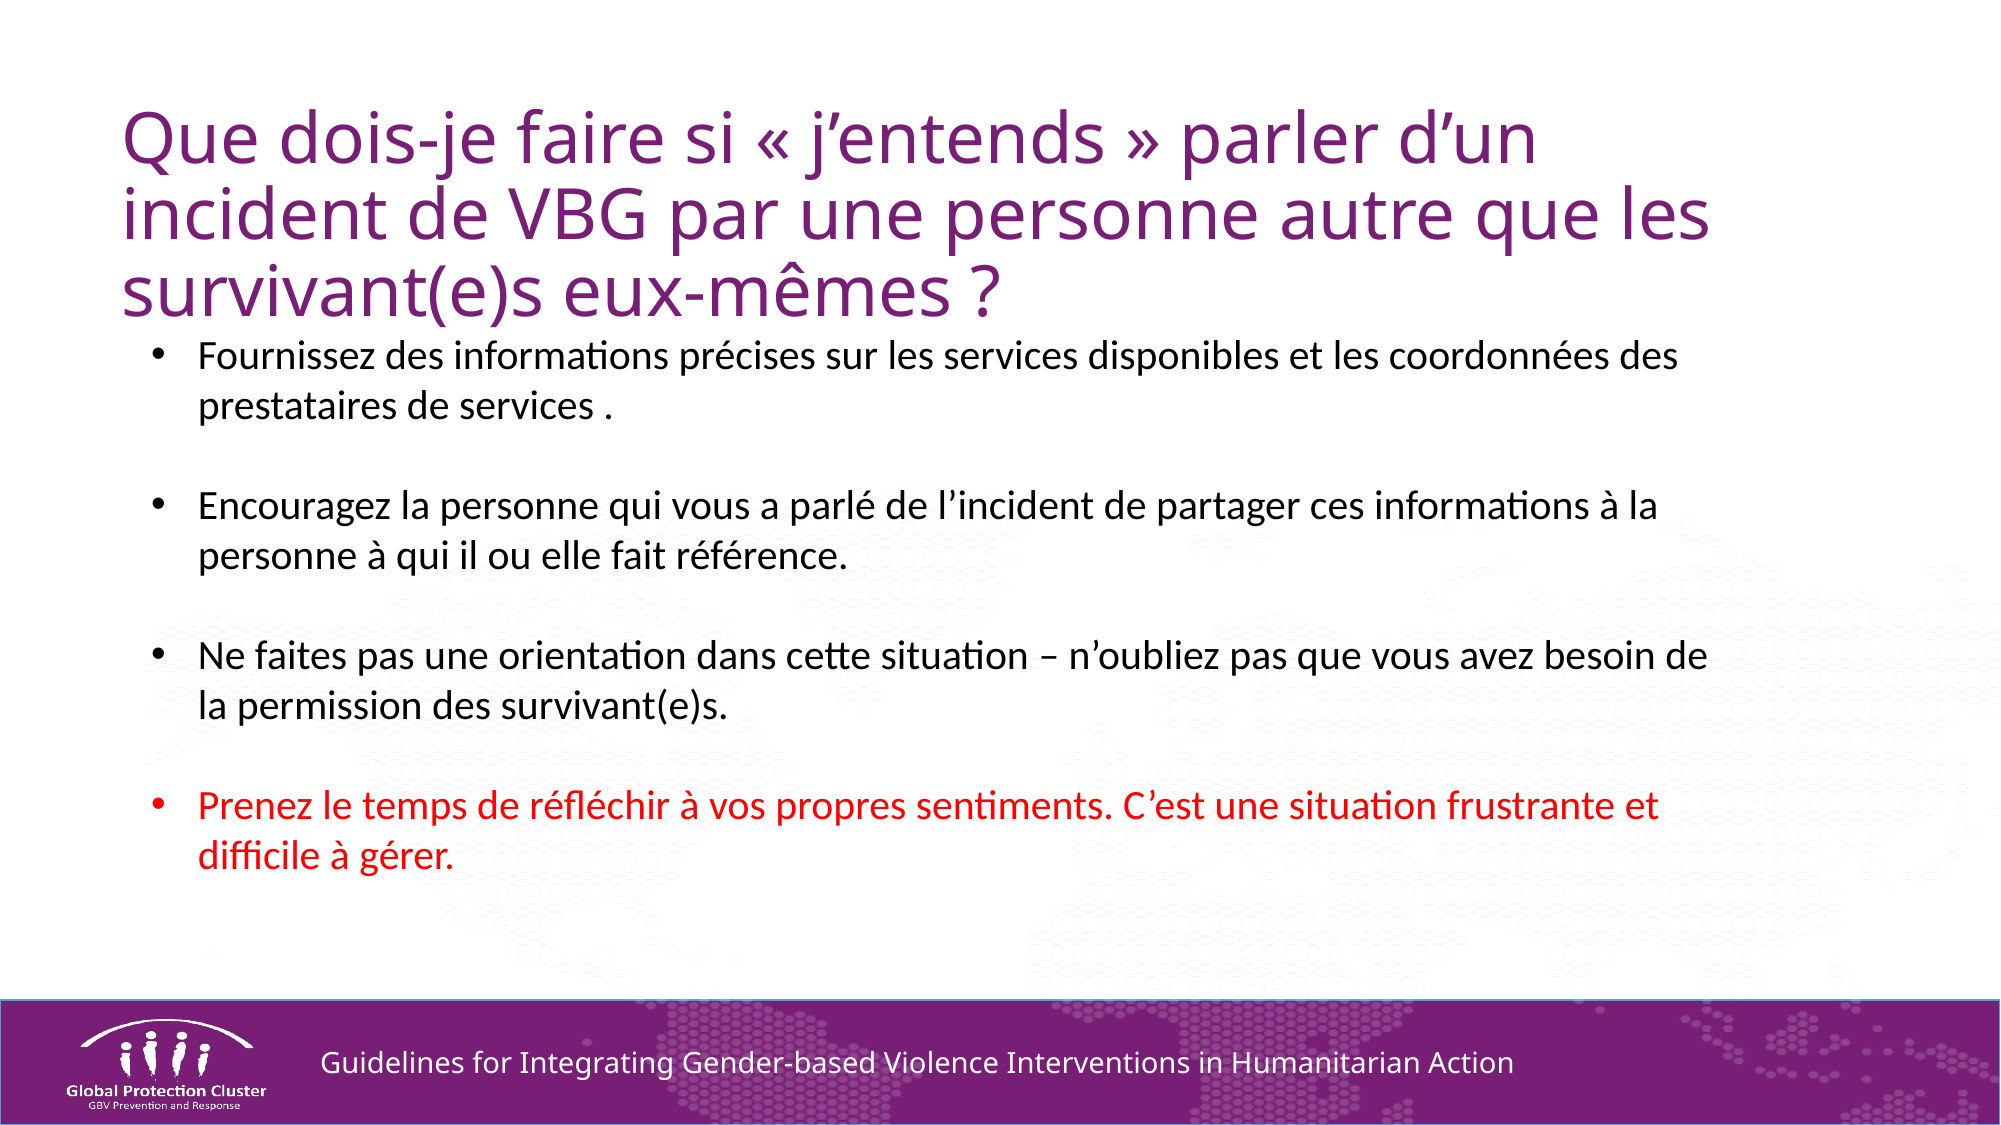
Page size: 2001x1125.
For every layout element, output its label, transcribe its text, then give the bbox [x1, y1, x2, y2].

picture [56, 254, 2001, 1125]
title Que dois-je faire si « j’entends » parler d’un incident de VBG par une personne autre que les survivant(e)s eux-mêmes ? [106, 94, 1810, 321]
text_box Fournissez des informations précises sur les services disponibles et les coordonnées des prestataires de services . Encouragez la personne qui vous a parlé de l’incident de partager ces informations à la personne à qui il ou elle fait référence. Ne faites pas une orientation dans cette situation – n’oubliez pas que vous avez besoin de la permission des survivant(e)s. Prenez le temps de réfléchir à vos propres sentiments. C’est une situation frustrante et difficile à gérer. [136, 320, 1737, 886]
